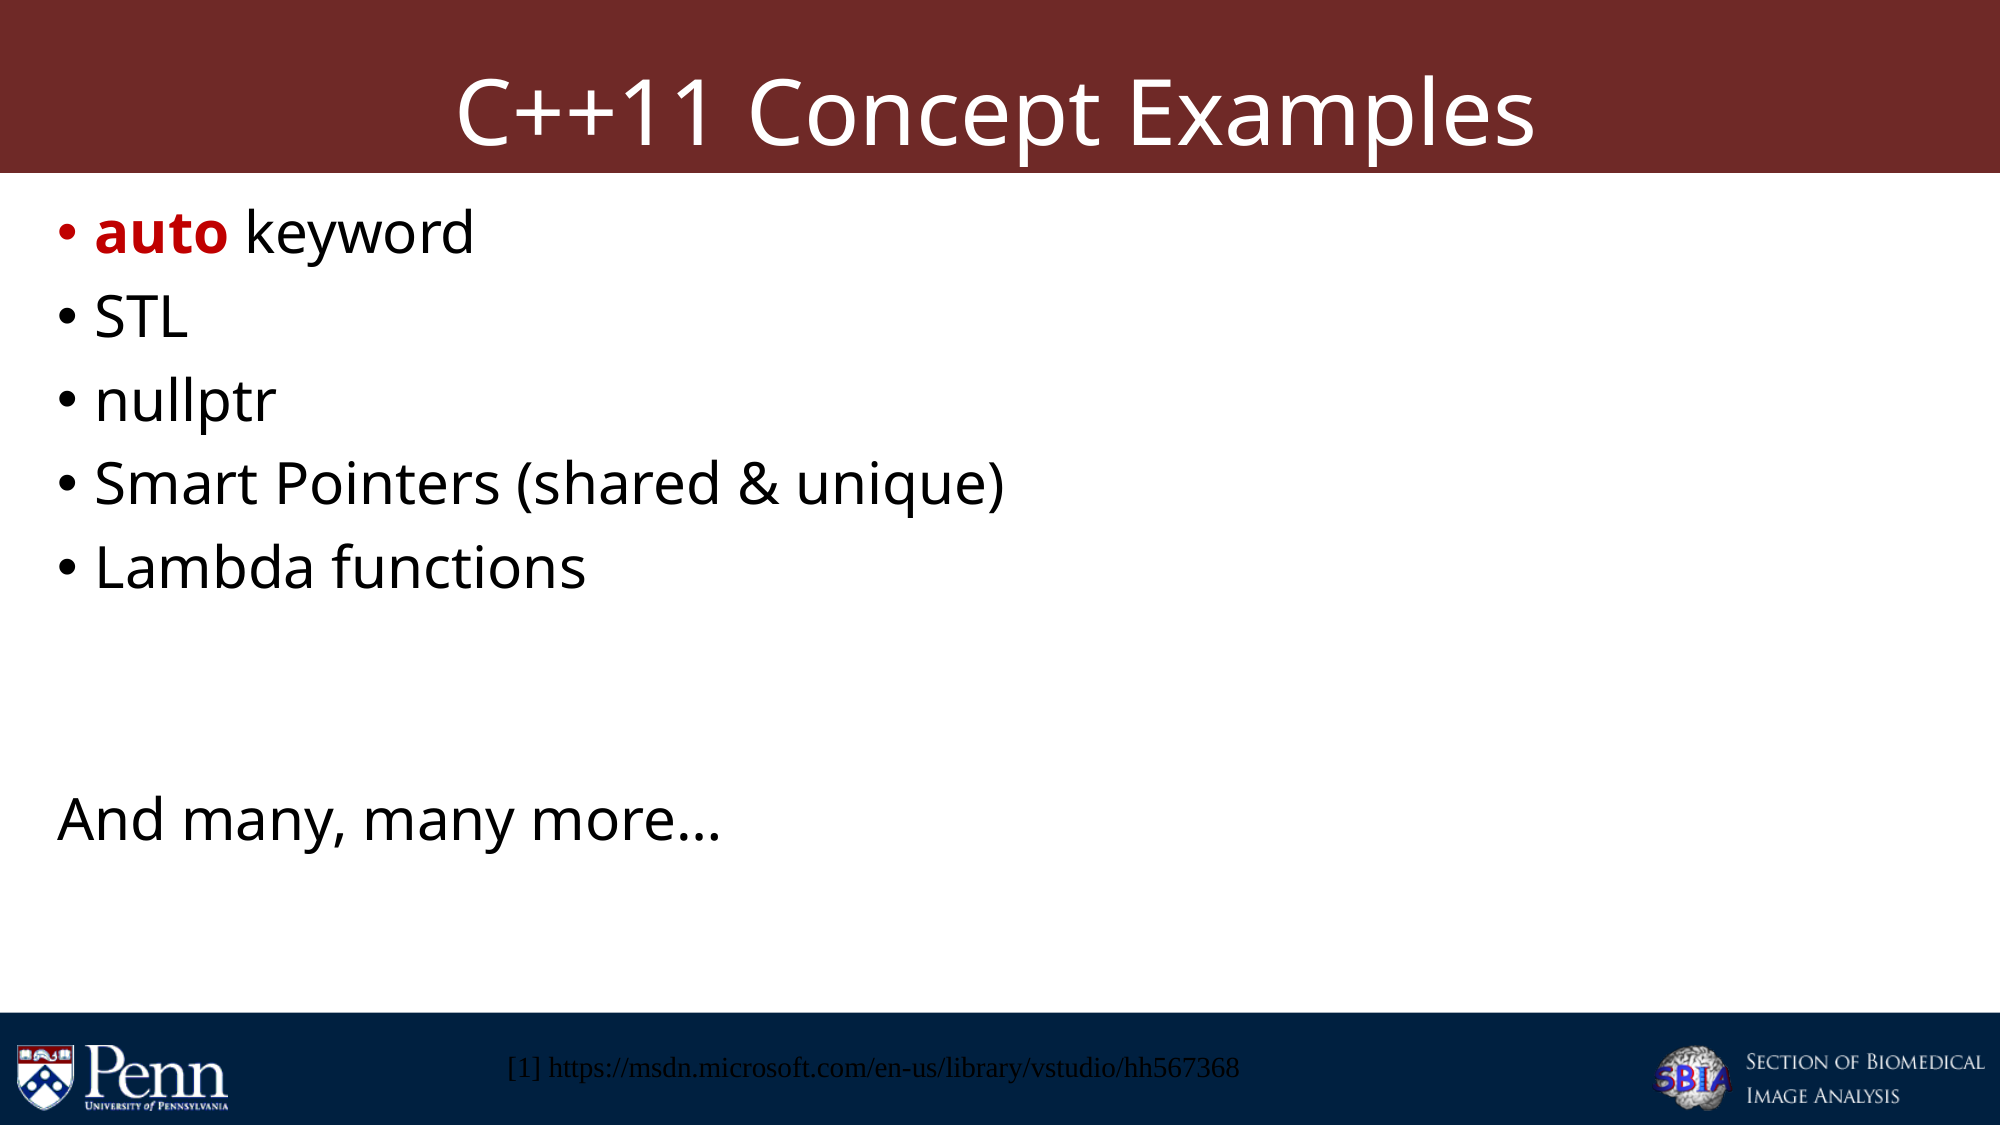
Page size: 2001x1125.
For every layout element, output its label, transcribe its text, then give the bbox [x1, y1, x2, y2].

footer [1] https://msdn.microsoft.com/en-us/library/vstudio/hh567368 [262, 1035, 1485, 1096]
picture [17, 1045, 228, 1111]
list auto keyword STL nullptr Smart Pointers (shared & unique) Lambda functions And many, many more… [42, 195, 1952, 1009]
title C++11 Concept Examples [42, 0, 1952, 173]
picture [1652, 1044, 1985, 1112]
